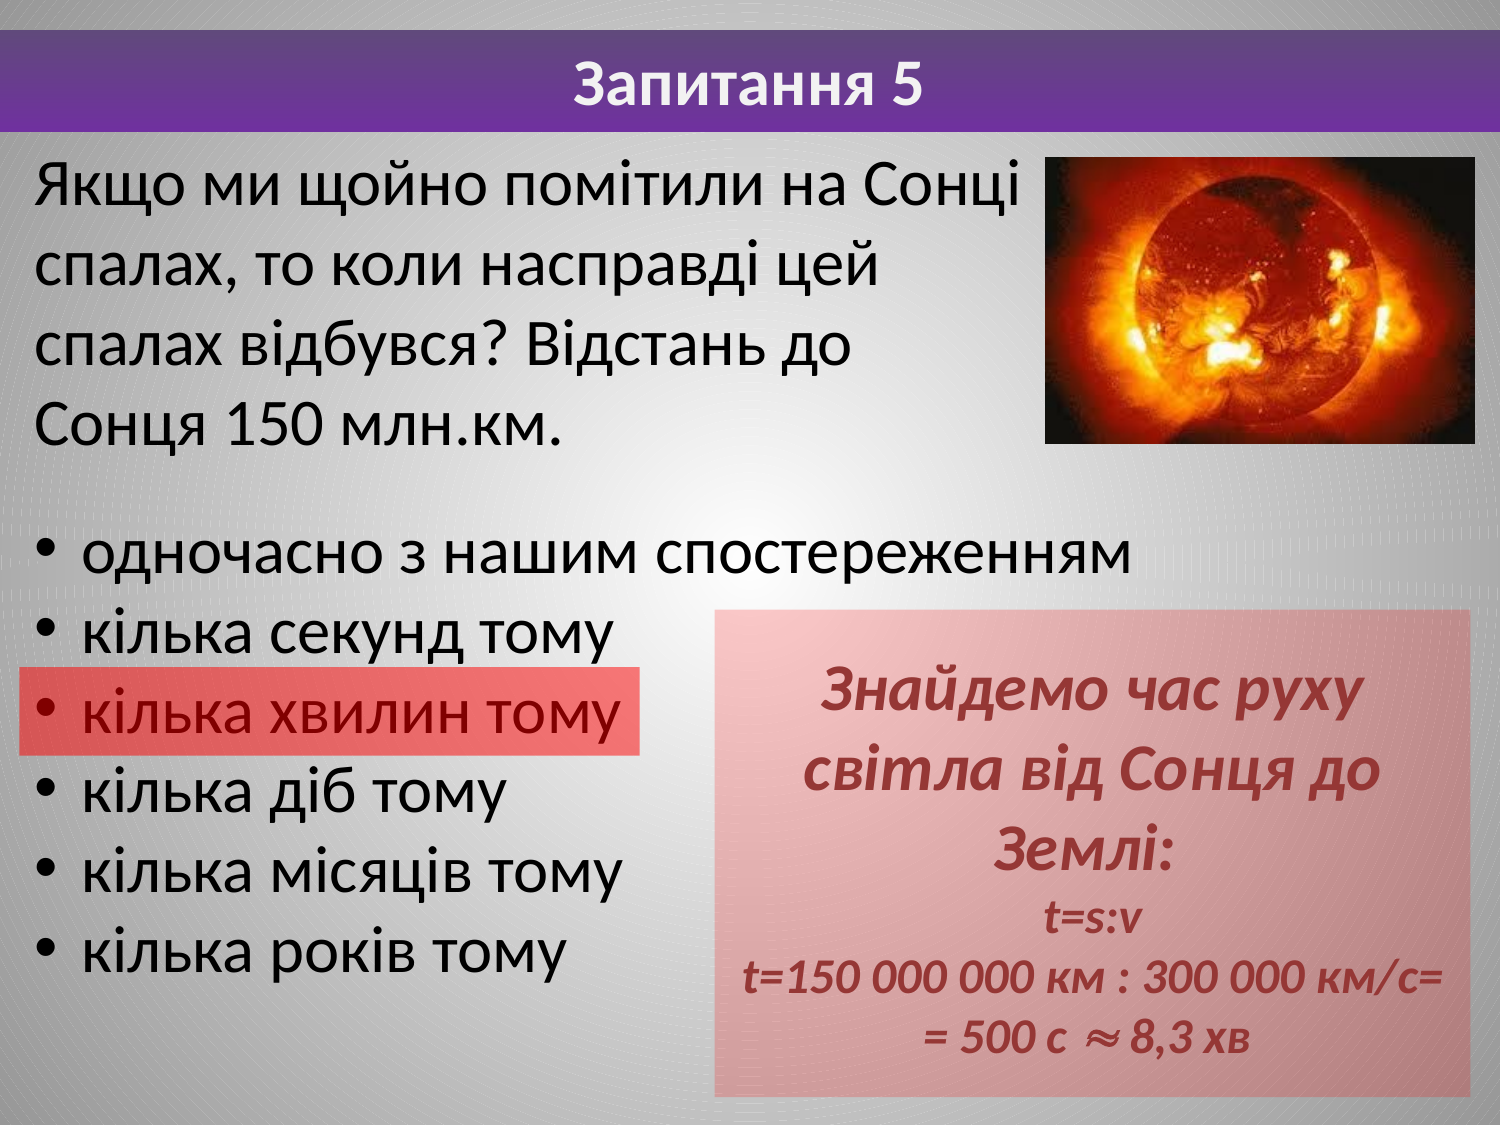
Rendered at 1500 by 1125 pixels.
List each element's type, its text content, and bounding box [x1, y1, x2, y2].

text_box одночасно з нашим спостереженням кілька секунд тому кілька хвилин тому кілька діб тому кілька місяців тому кілька років тому [19, 499, 1152, 994]
text_box Запитання 5 [0, 30, 1500, 132]
text_box Якщо ми щойно помітили на Сонці спалах, то коли насправді цей спалах відбувся? Відстань до Сонця 150 млн.км. [19, 131, 1048, 467]
picture [1045, 157, 1476, 444]
text_box [17, 665, 642, 758]
text_box Знайдемо час руху світла від Сонця до Землі: t=s:v t=150 000 000 км : 300 000 км/с= = 500 с  8,3 хв [712, 608, 1473, 1099]
